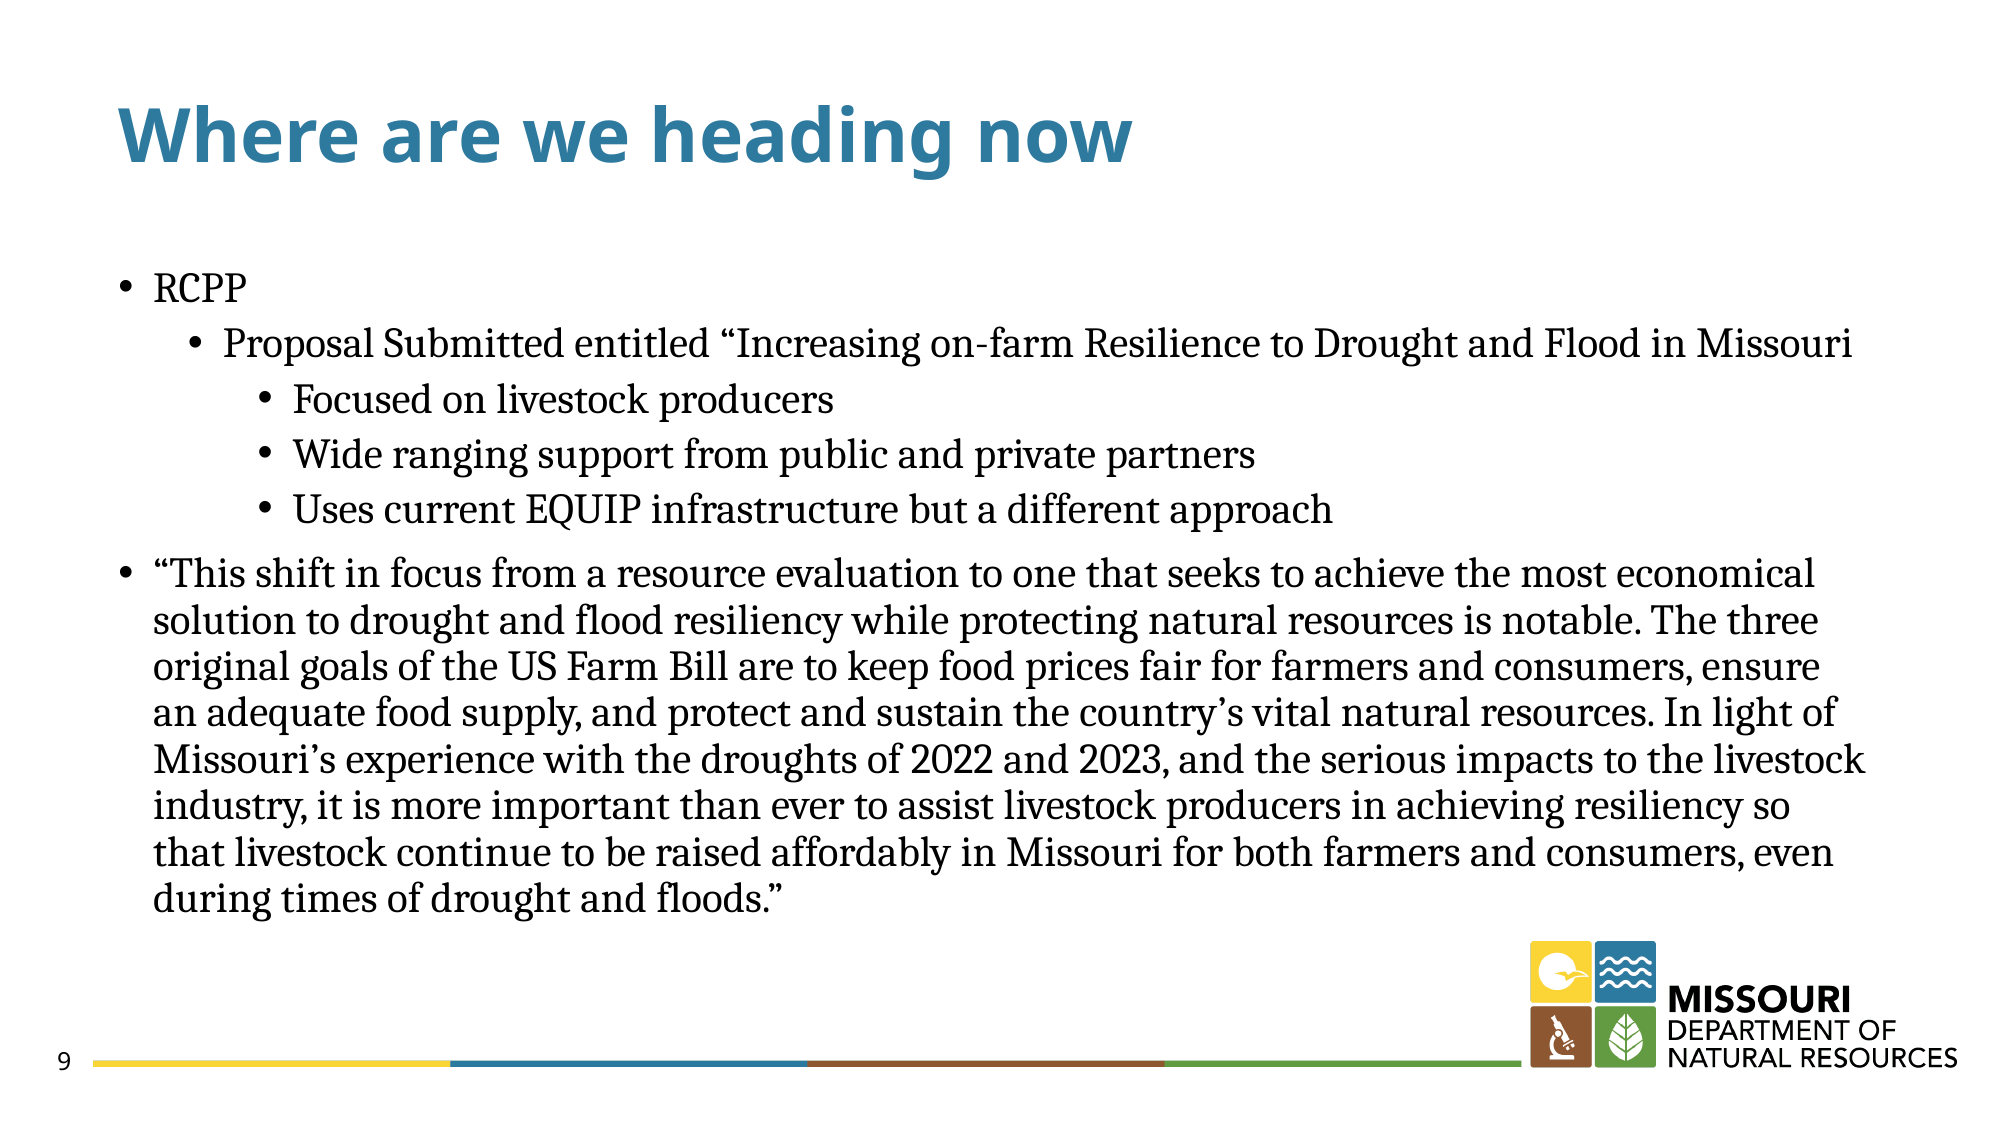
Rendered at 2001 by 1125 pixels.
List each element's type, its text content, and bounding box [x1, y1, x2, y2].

slide_number 9 [22, 1032, 87, 1093]
title Where are we heading now [103, 54, 1887, 222]
list RCPP Proposal Submitted entitled “Increasing on-farm Resilience to Drought and Flood in Missouri Focused on livestock producers Wide ranging support from public and private partners Uses current EQUIP infrastructure but a different approach “This shift in focus from a resource evaluation to one that seeks to achieve the most economical solution to drought and flood resiliency while protecting natural resources is notable. The three original goals of the US Farm Bill are to keep food prices fair for farmers and consumers, ensure an adequate food supply, and protect and sustain the country’s vital natural resources. In light of Missouri’s experience with the droughts of 2022 and 2023, and the serious impacts to the livestock industry, it is more important than ever to assist livestock producers in achieving resiliency so that livestock continue to be raised affordably in Missouri for both farmers and consumers, even during times of drought and floods.” [103, 258, 1887, 948]
picture [93, 941, 1957, 1068]
